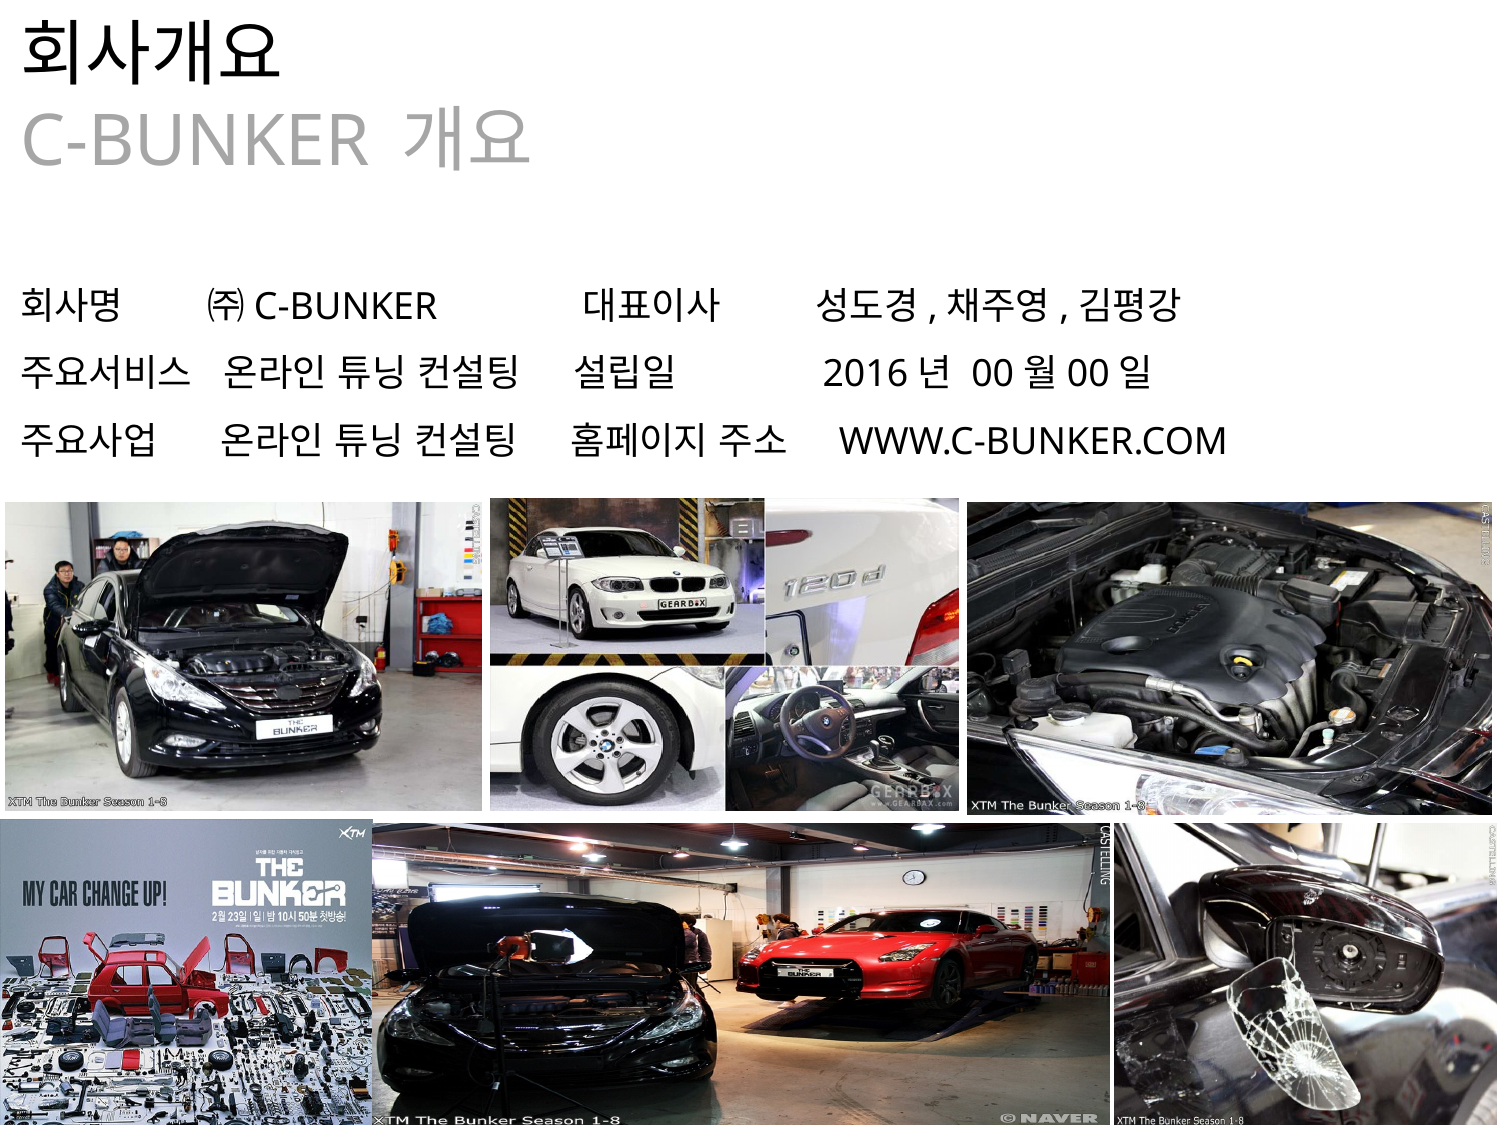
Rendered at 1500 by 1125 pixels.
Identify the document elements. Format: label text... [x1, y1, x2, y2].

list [0, 819, 374, 1125]
picture [1113, 823, 1497, 1125]
picture [489, 498, 960, 811]
picture [372, 823, 1110, 1125]
text_box 회사명 ㈜C-BUNKER 대표이사 성도경,채주영,김평강 주요서비스 온라인 튜닝 컨설팅 설립일 2016년 00월00일 주요사업 온라인 튜닝 컨설팅 홈페이지 주소 WWW.C-BUNKER.COM [5, 251, 1497, 560]
picture [4, 502, 483, 811]
picture [967, 502, 1492, 815]
title 회사개요 C-BUNKER 개요 [5, 0, 1356, 188]
